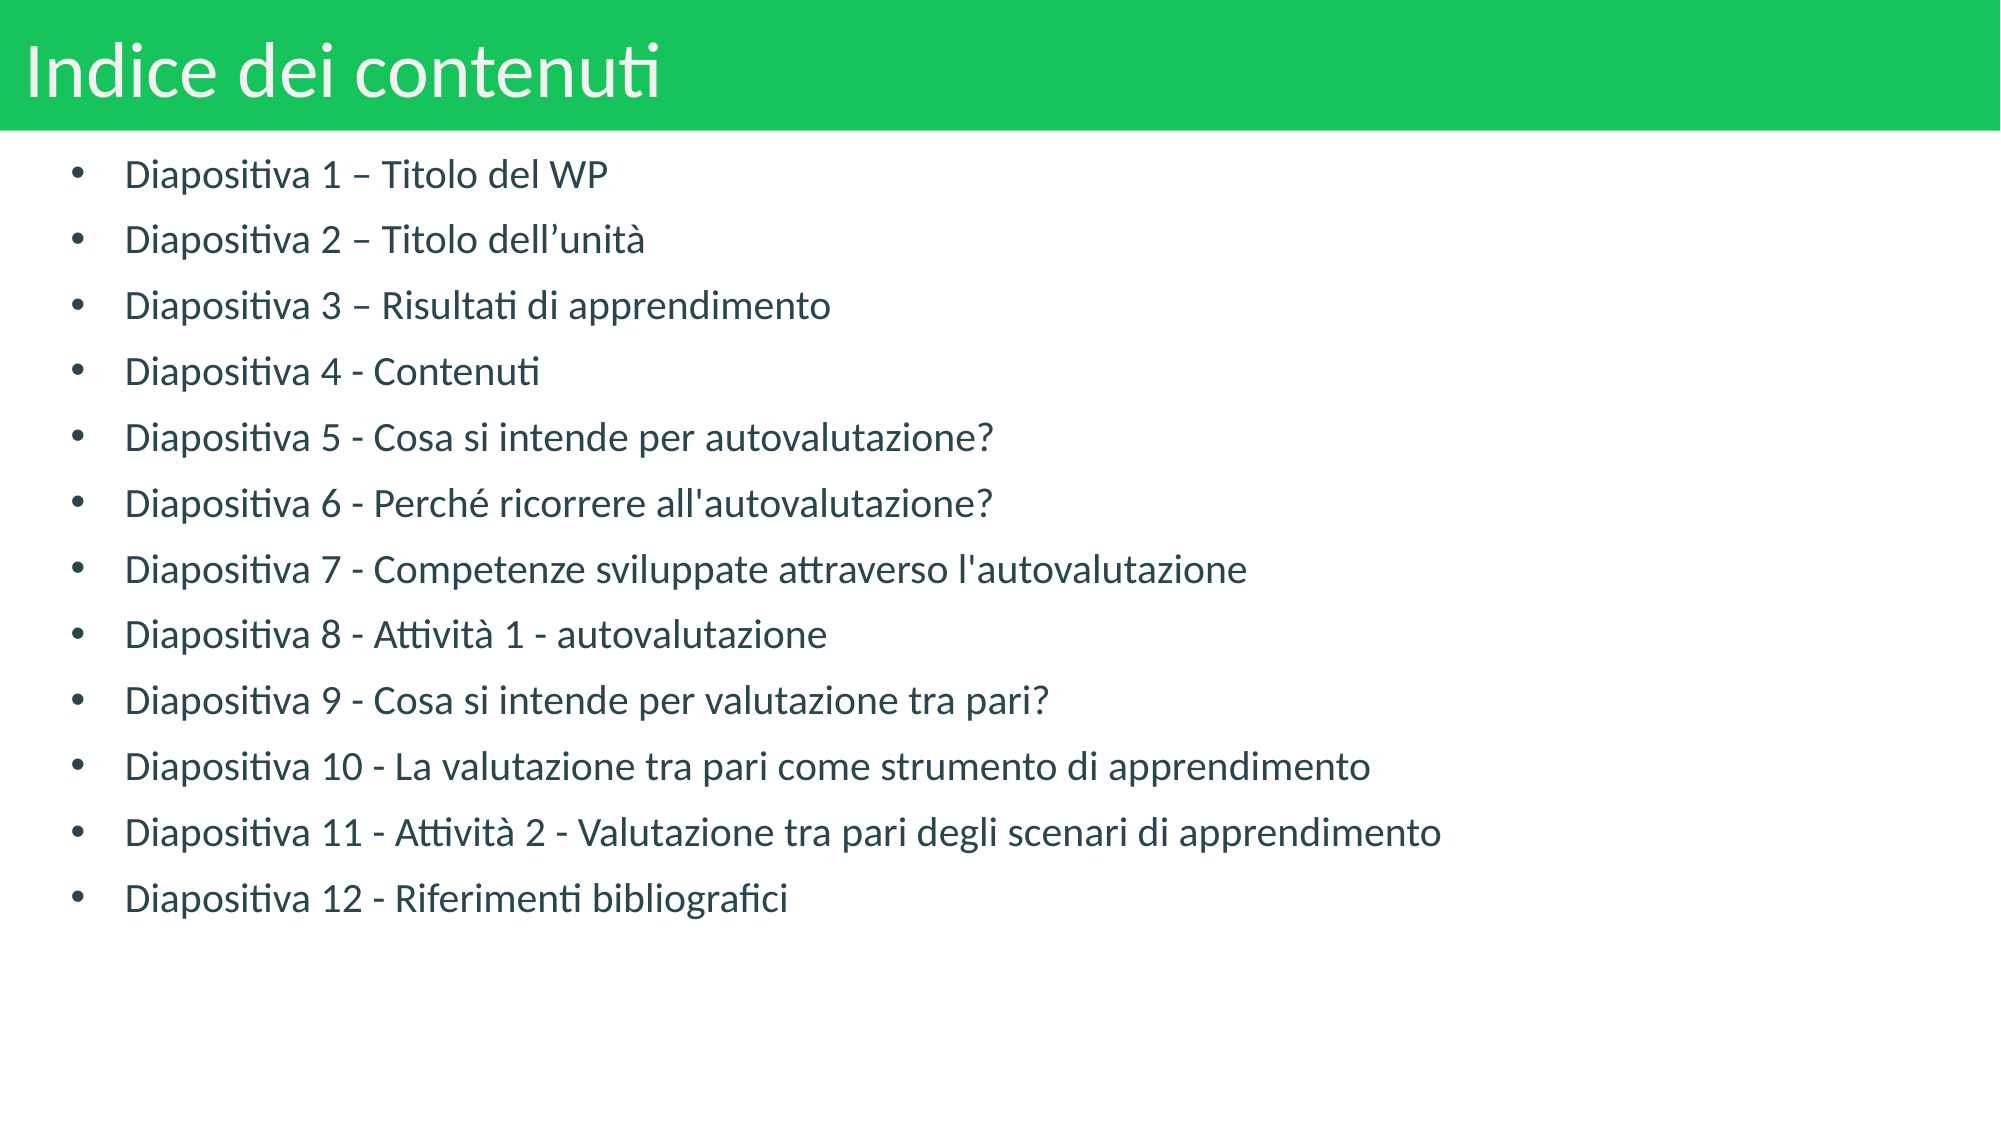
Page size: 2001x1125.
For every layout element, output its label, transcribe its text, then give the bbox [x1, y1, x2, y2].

title Indice dei contenuti [16, 13, 1976, 131]
list Diapositiva 1 – Titolo del WP Diapositiva 2 – Titolo dell’unità Diapositiva 3 – Risultati di apprendimento Diapositiva 4 - Contenuti Diapositiva 5 - Cosa si intende per autovalutazione? Diapositiva 6 - Perché ricorrere all'autovalutazione? Diapositiva 7 - Competenze sviluppate attraverso l'autovalutazione Diapositiva 8 - Attività 1 - autovalutazione Diapositiva 9 - Cosa si intende per valutazione tra pari? Diapositiva 10 - La valutazione tra pari come strumento di apprendimento Diapositiva 11 - Attività 2 - Valutazione tra pari degli scenari di apprendimento Diapositiva 12 - Riferimenti bibliografici [16, 144, 1976, 1108]
